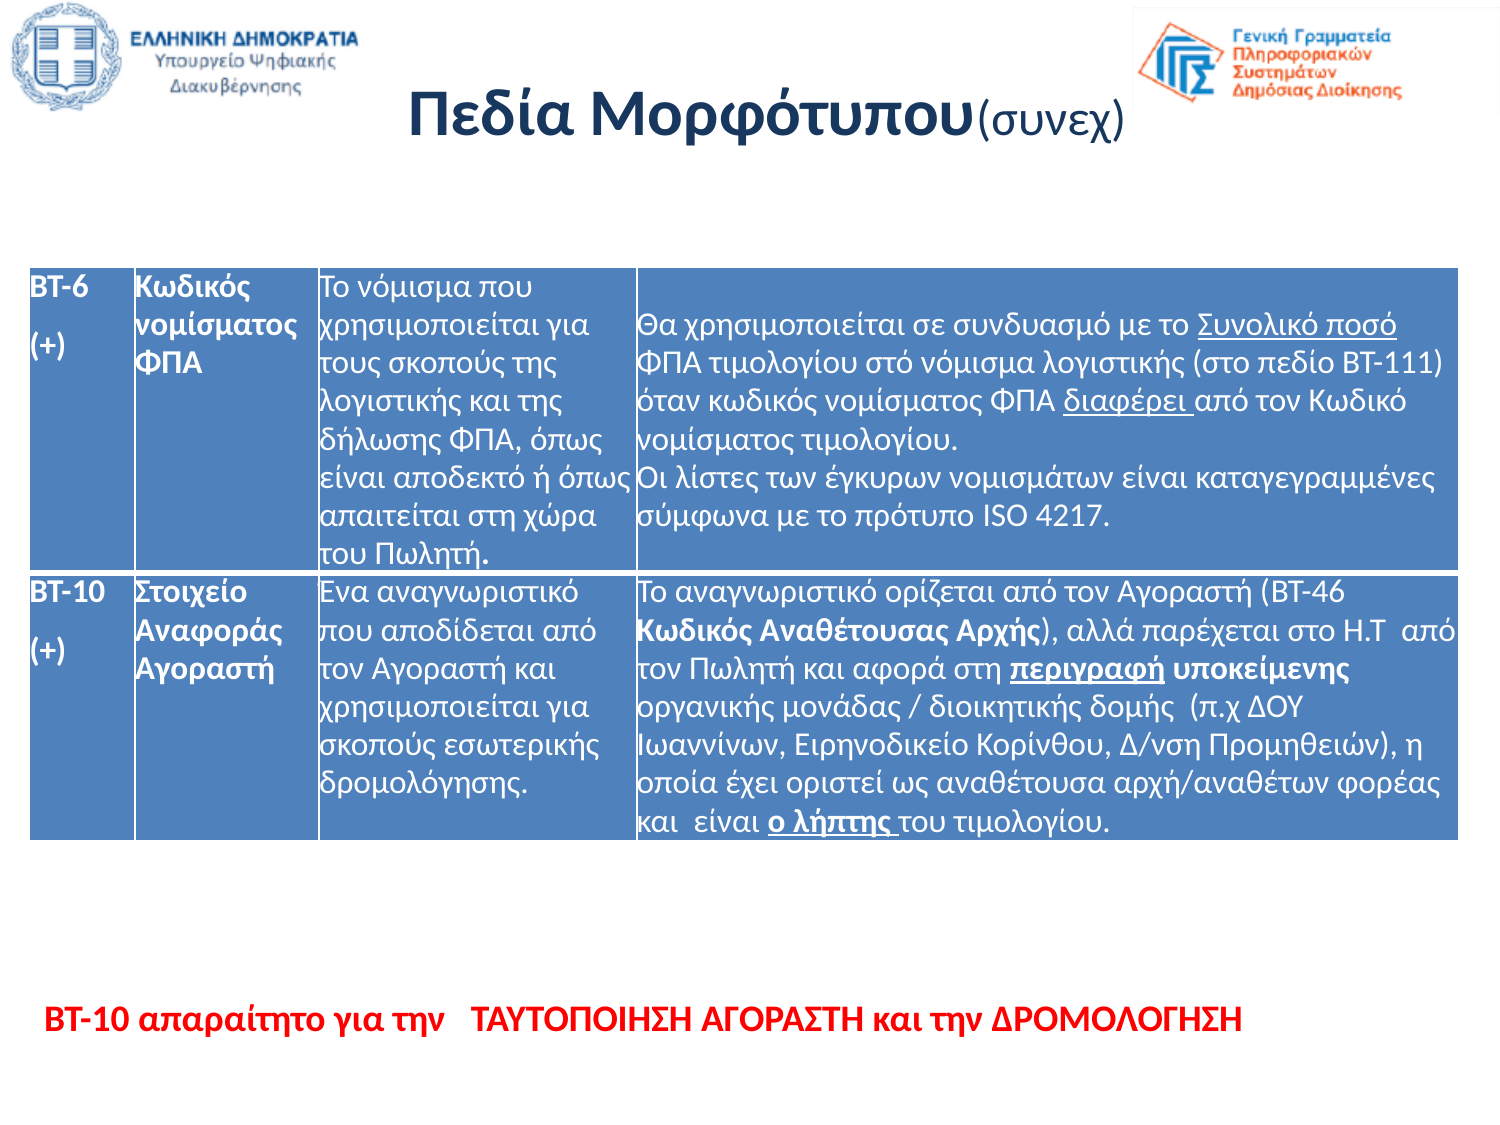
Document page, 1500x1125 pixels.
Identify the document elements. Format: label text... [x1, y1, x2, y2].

table_cell BT-10 (+) [30, 576, 134, 840]
table_header BT-6 (+) [30, 268, 134, 570]
text_box ΒΤ-10 απαραίτητο για την ΤΑΥΤΟΠΟΙΗΣΗ ΑΓΟΡΑΣΤΗ και την ΔΡΟΜΟΛΟΓΗΣΗ [29, 986, 1353, 1046]
table_cell Το αναγνωριστικό ορίζεται από τον Αγοραστή (BT-46 Κωδικός Αναθέτουσας Αρχής), αλλά παρέχεται στο Η.Τ από τον Πωλητή και αφορά στη περιγραφή υποκείμενης οργανικής μονάδας / διοικητικής δομής (π.χ ΔΟΥ Ιωαννίνων, Ειρηνοδικείο Κορίνθου, Δ/νση Προμηθειών), η οποία έχει οριστεί ως αναθέτουσα αρχή/αναθέτων φορέας και είναι ο λήπτης του τιμολογίου. [638, 576, 1458, 840]
table_header Θα χρησιμοποιείται σε συνδυασμό με το Συνολικό ποσό ΦΠΑ τιμολογίου στό νόμισμα λογιστικής (στο πεδίο BT-111) όταν κωδικός νομίσματος ΦΠΑ διαφέρει από τον Κωδικό νομίσματος τιμολογίου. Οι λίστες των έγκυρων νομισμάτων είναι καταγεγραμμένες σύμφωνα με το πρότυπο ISO 4217. [638, 268, 1458, 570]
table_cell Στοιχείο Αναφοράς Αγοραστή [136, 576, 318, 840]
table_cell Ένα αναγνωριστικό που αποδίδεται από τον Αγοραστή και χρησιμοποιείται για σκοπούς εσωτερικής δρομολόγησης. [320, 576, 636, 840]
text_box Πεδία Μορφότυπου(συνεχ) [277, 78, 1258, 185]
table_header Το νόμισμα που χρησιμοποιείται για τους σκοπούς της λογιστικής και της δήλωσης ΦΠΑ, όπως είναι αποδεκτό ή όπως απαιτείται στη χώρα του Πωλητή. [320, 268, 636, 570]
table_header Κωδικός νομίσματος ΦΠΑ [136, 268, 318, 570]
